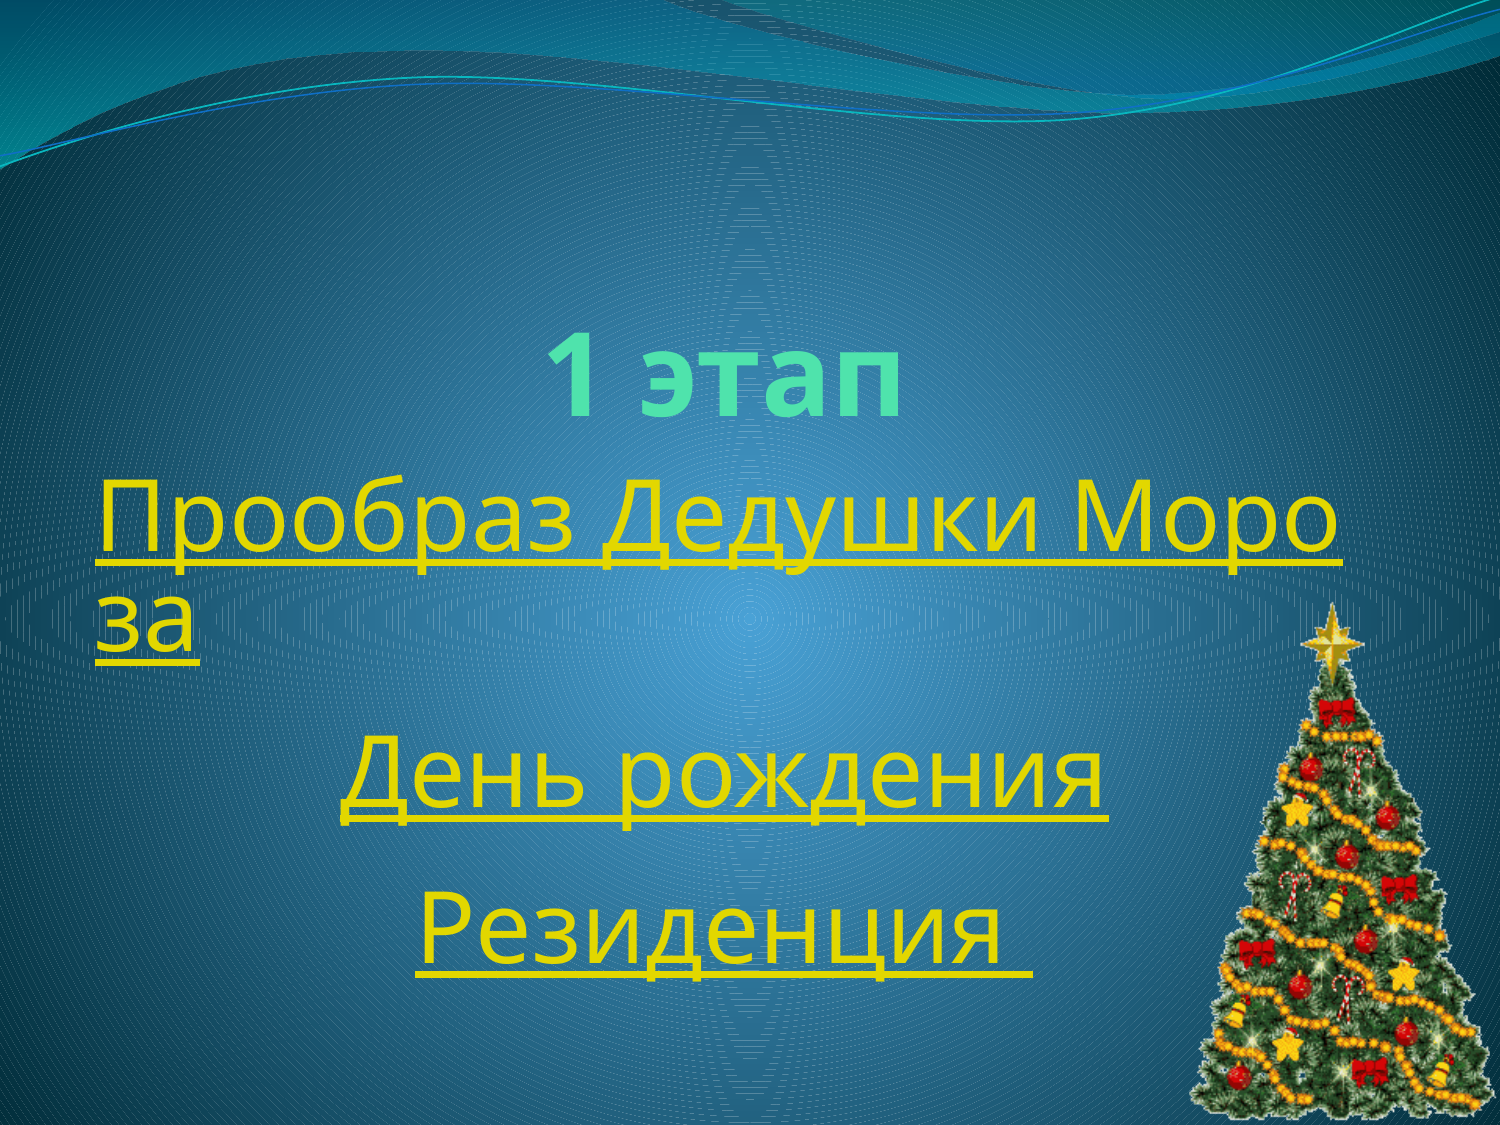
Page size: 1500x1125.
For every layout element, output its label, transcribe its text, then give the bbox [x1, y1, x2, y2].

title 1 этап [86, 216, 1362, 440]
list Прообраз Дедушки Мороза День рождения Резиденция [86, 443, 1362, 692]
picture [1163, 593, 1500, 1125]
